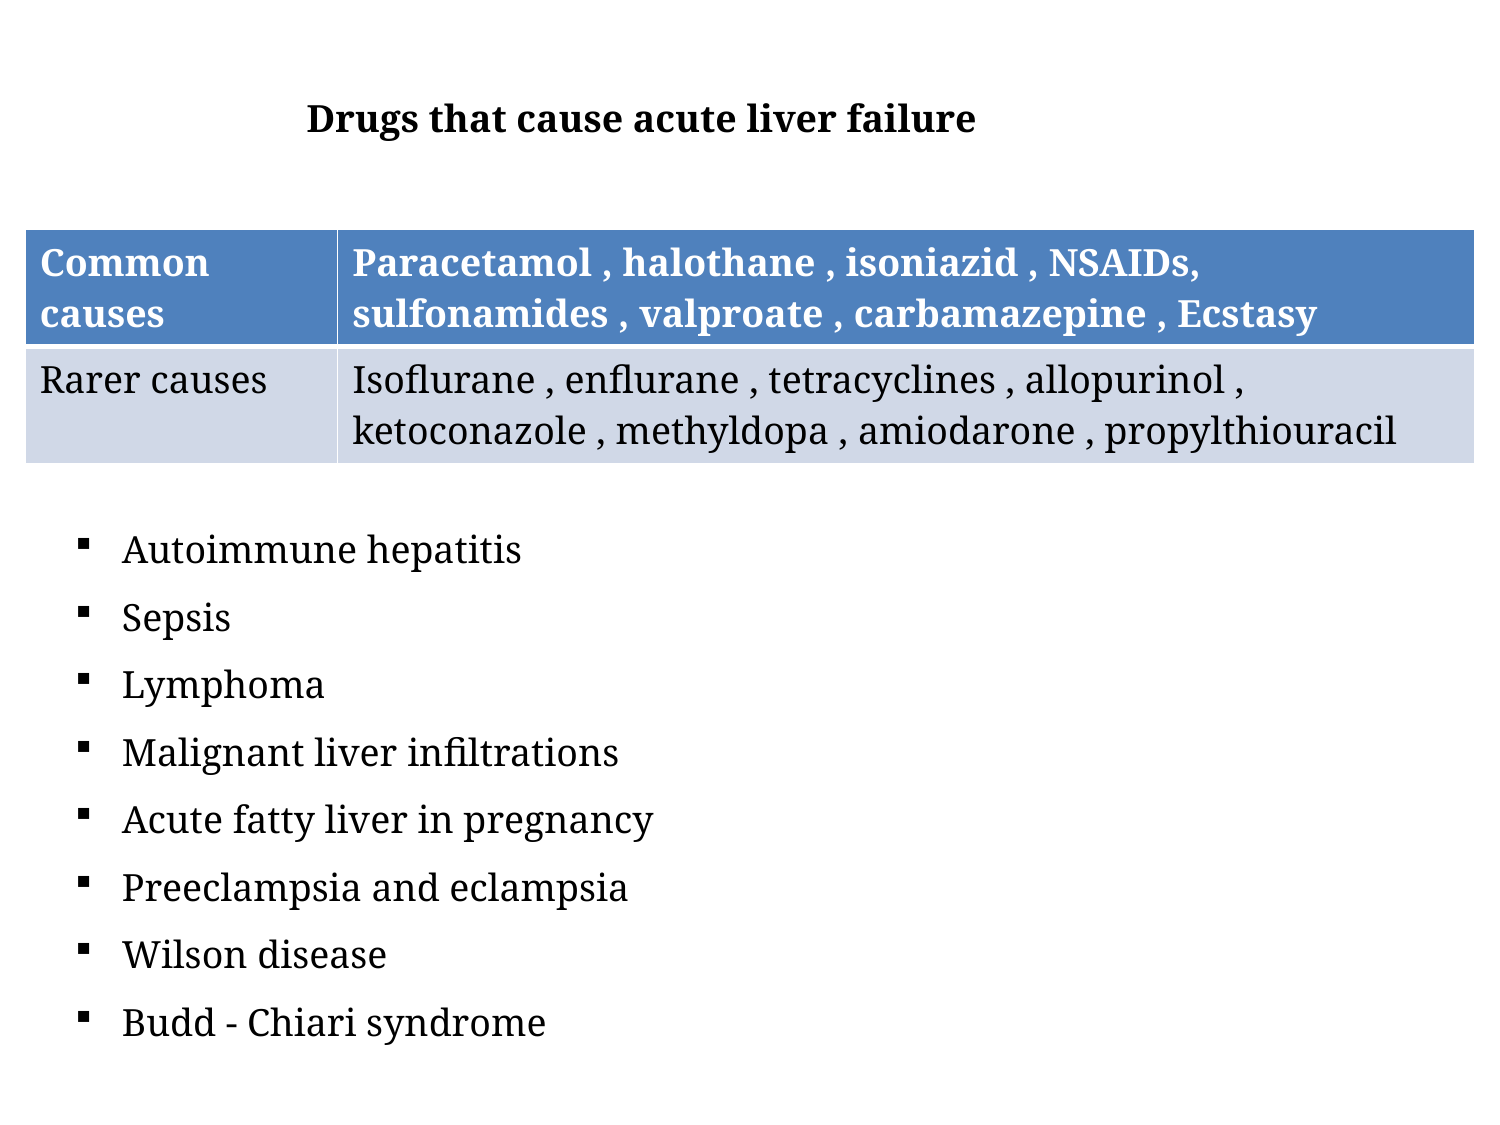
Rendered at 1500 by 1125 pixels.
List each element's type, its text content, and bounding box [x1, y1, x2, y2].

table_cell Isoflurane , enflurane , tetracyclines , allopurinol , ketoconazole , methyldopa , amiodarone , propylthiouracil [338, 349, 1474, 463]
text_box Drugs that cause acute liver failure [291, 87, 993, 148]
table_header Paracetamol , halothane , isoniazid , NSAIDs, sulfonamides , valproate , carbamazepine , Ecstasy [338, 230, 1474, 344]
text_box Autoimmune hepatitis Sepsis Lymphoma Malignant liver infiltrations Acute fatty liver in pregnancy Preeclampsia and eclampsia Wilson disease Budd - Chiari syndrome [60, 496, 670, 1119]
table_cell Rarer causes [26, 349, 337, 463]
table_header Common causes [26, 230, 337, 344]
